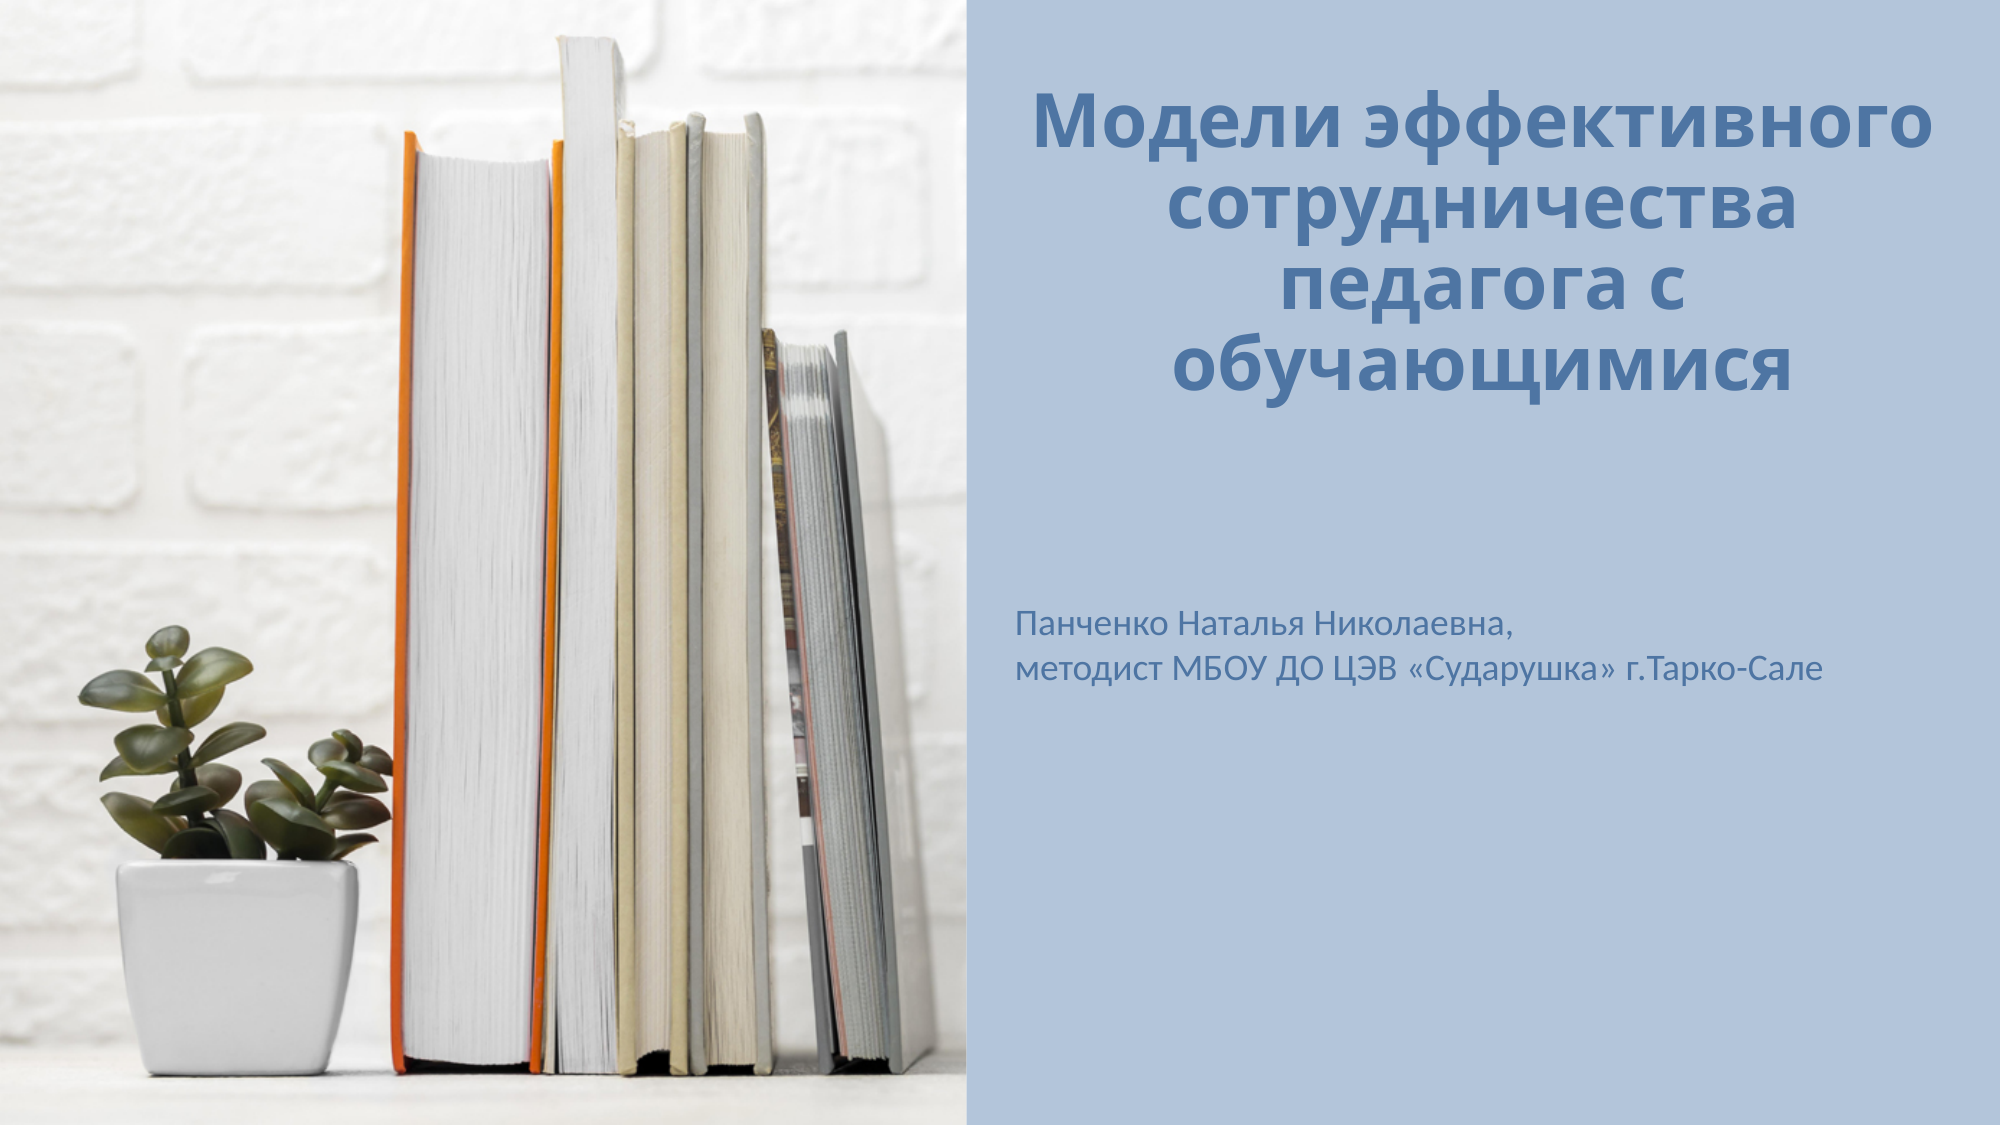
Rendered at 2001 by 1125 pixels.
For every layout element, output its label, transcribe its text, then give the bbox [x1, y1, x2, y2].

picture [0, 0, 967, 1125]
title Модели эффективного сотрудничества педагога с обучающимися [994, 22, 1972, 414]
subtitle Панченко Наталья Николаевна, методист МБОУ ДО ЦЭВ «Сударушка» г.Тарко-Сале [999, 590, 1977, 863]
